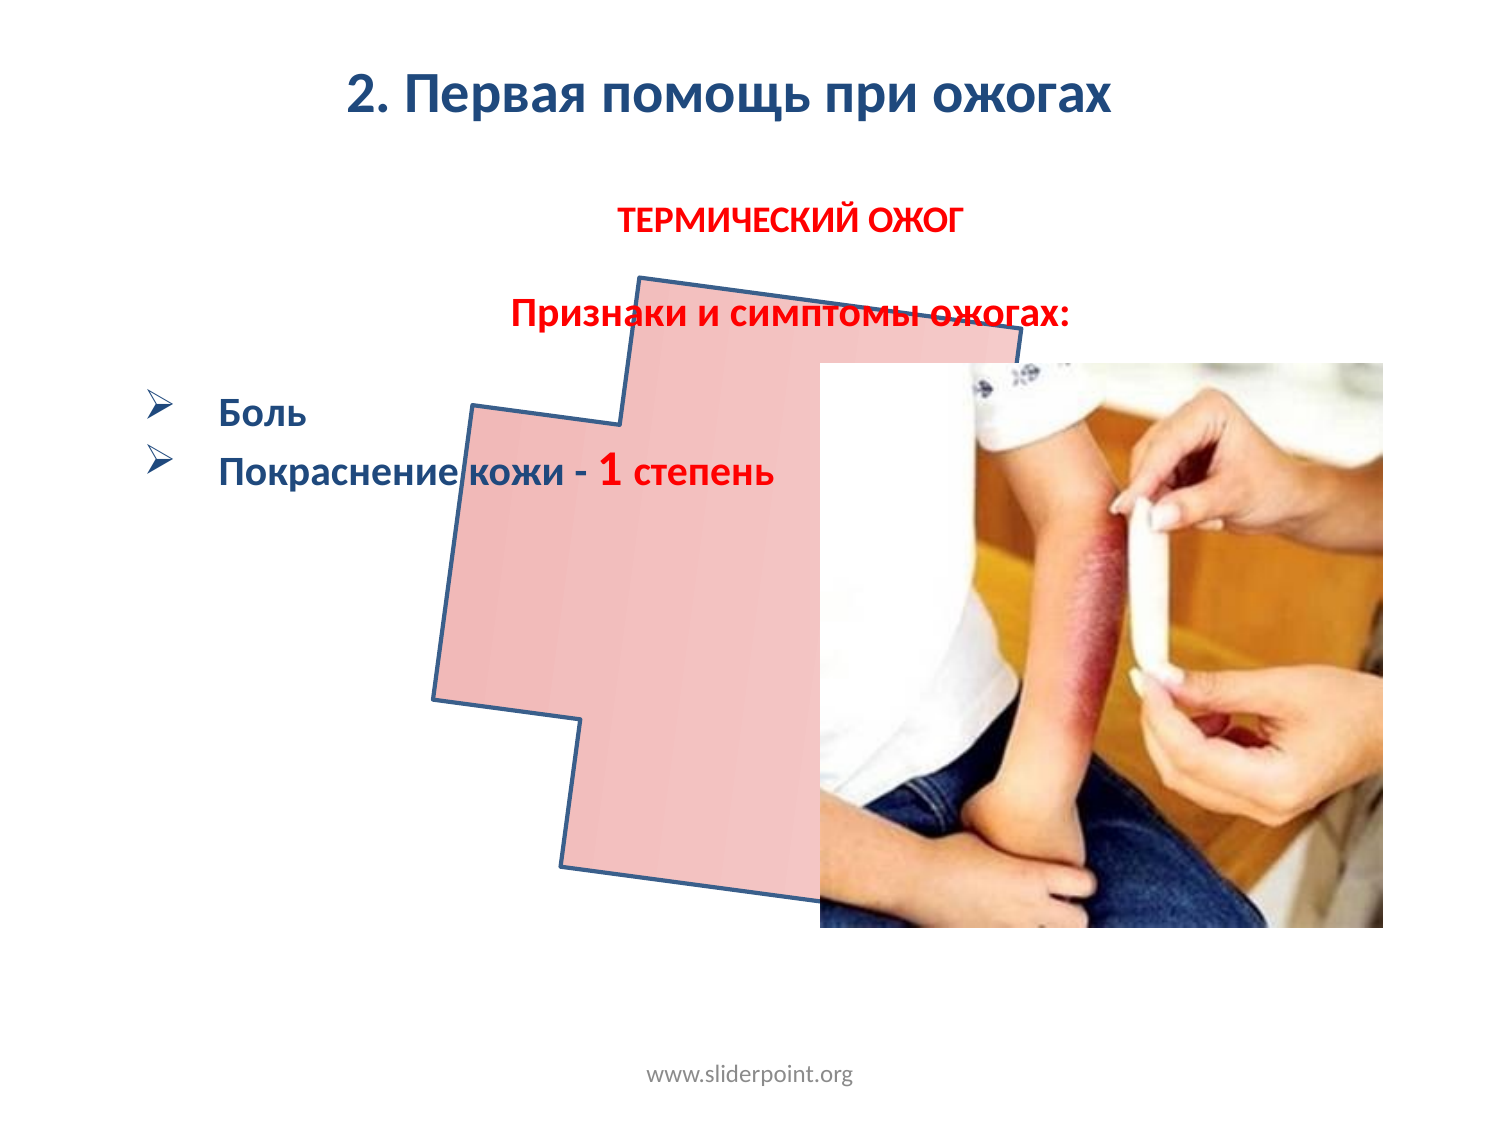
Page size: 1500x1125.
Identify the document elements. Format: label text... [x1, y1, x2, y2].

text_box [430, 598, 815, 903]
text_box 2. Первая помощь при ожогах [331, 46, 1128, 132]
picture [820, 363, 1384, 928]
footer www.sliderpoint.org [512, 1042, 988, 1103]
text_box ТЕРМИЧЕСКИЙ ОЖОГ Признаки и симптомы ожогах: Боль Покраснение кожи - 1 степень [128, 187, 1454, 598]
